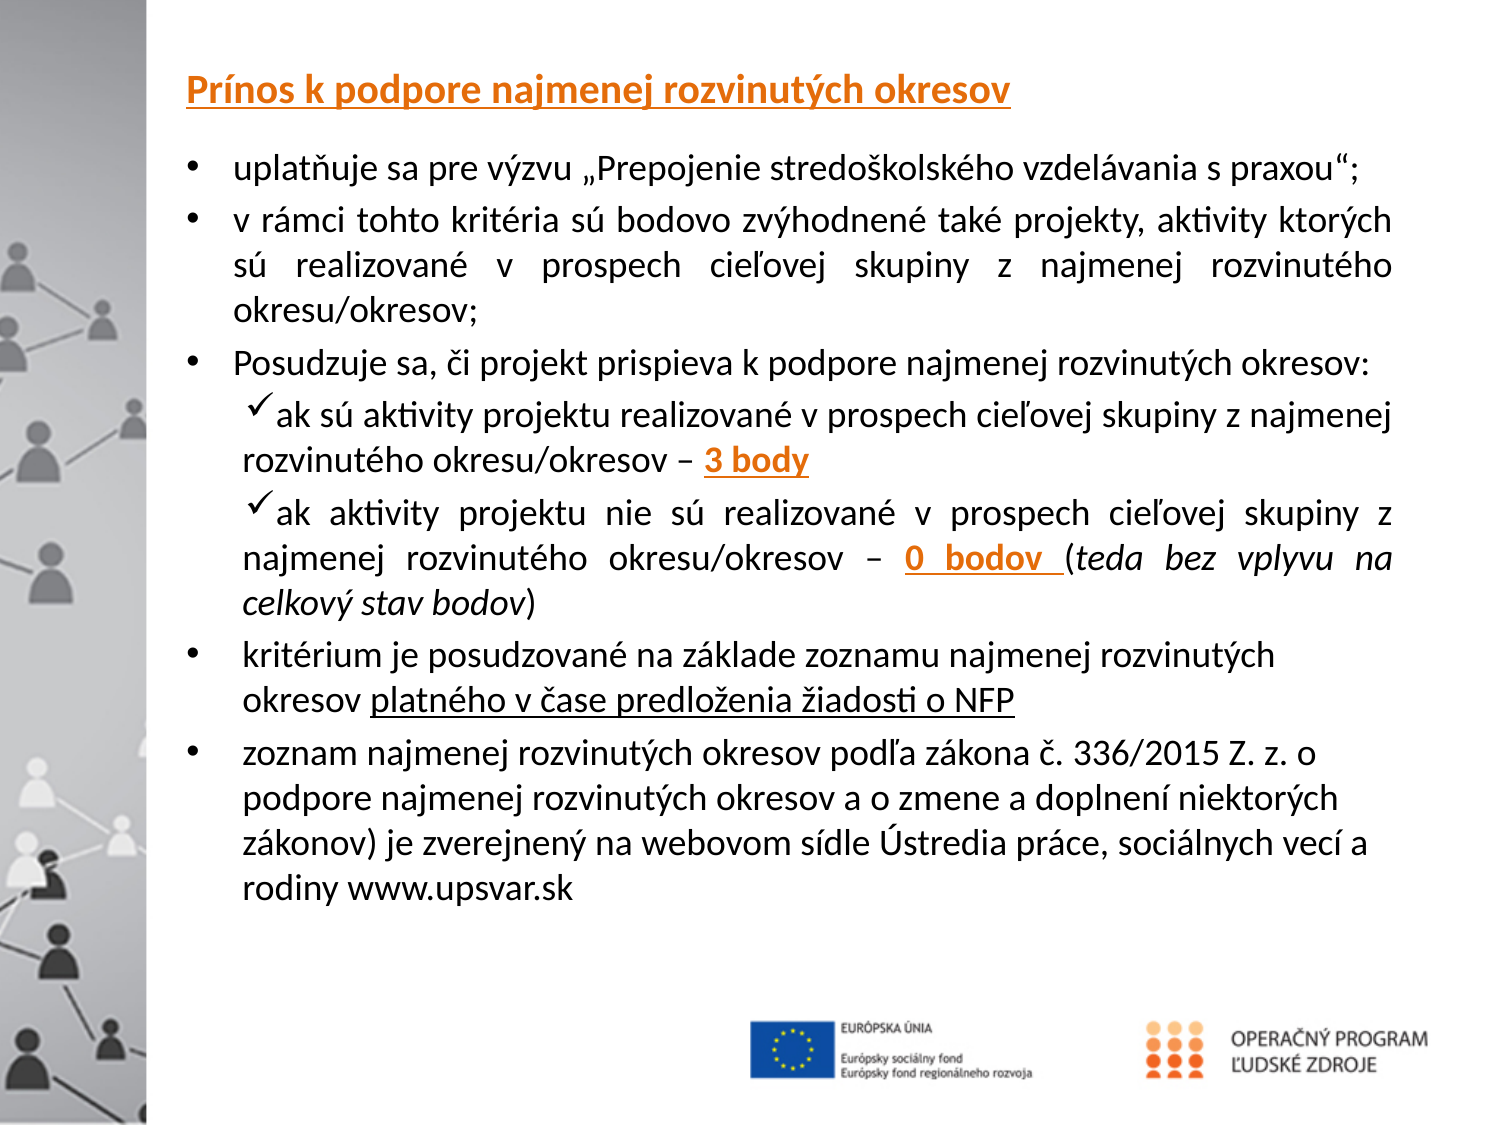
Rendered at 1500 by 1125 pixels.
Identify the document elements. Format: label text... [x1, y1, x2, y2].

picture [0, 0, 1500, 1125]
list Prínos k podpore najmenej rozvinutých okresov uplatňuje sa pre výzvu „Prepojenie stredoškolského vzdelávania s praxou“; v rámci tohto kritéria sú bodovo zvýhodnené také projekty, aktivity ktorých sú realizované v prospech cieľovej skupiny z najmenej rozvinutého okresu/okresov; Posudzuje sa, či projekt prispieva k podpore najmenej rozvinutých okresov: ak sú aktivity projektu realizované v prospech cieľovej skupiny z najmenej rozvinutého okresu/okresov – 3 body ak aktivity projektu nie sú realizované v prospech cieľovej skupiny z najmenej rozvinutého okresu/okresov – 0 bodov (teda bez vplyvu na celkový stav bodov) kritérium je posudzované na základe zoznamu najmenej rozvinutých okresov platného v čase predloženia žiadosti o NFP zoznam najmenej rozvinutých okresov podľa zákona č. 336/2015 Z. z. o podpore najmenej rozvinutých okresov a o zmene a doplnení niektorých zákonov) je zverejnený na webovom sídle Ústredia práce, sociálnych vecí a rodiny www.upsvar.sk [170, 54, 1409, 929]
